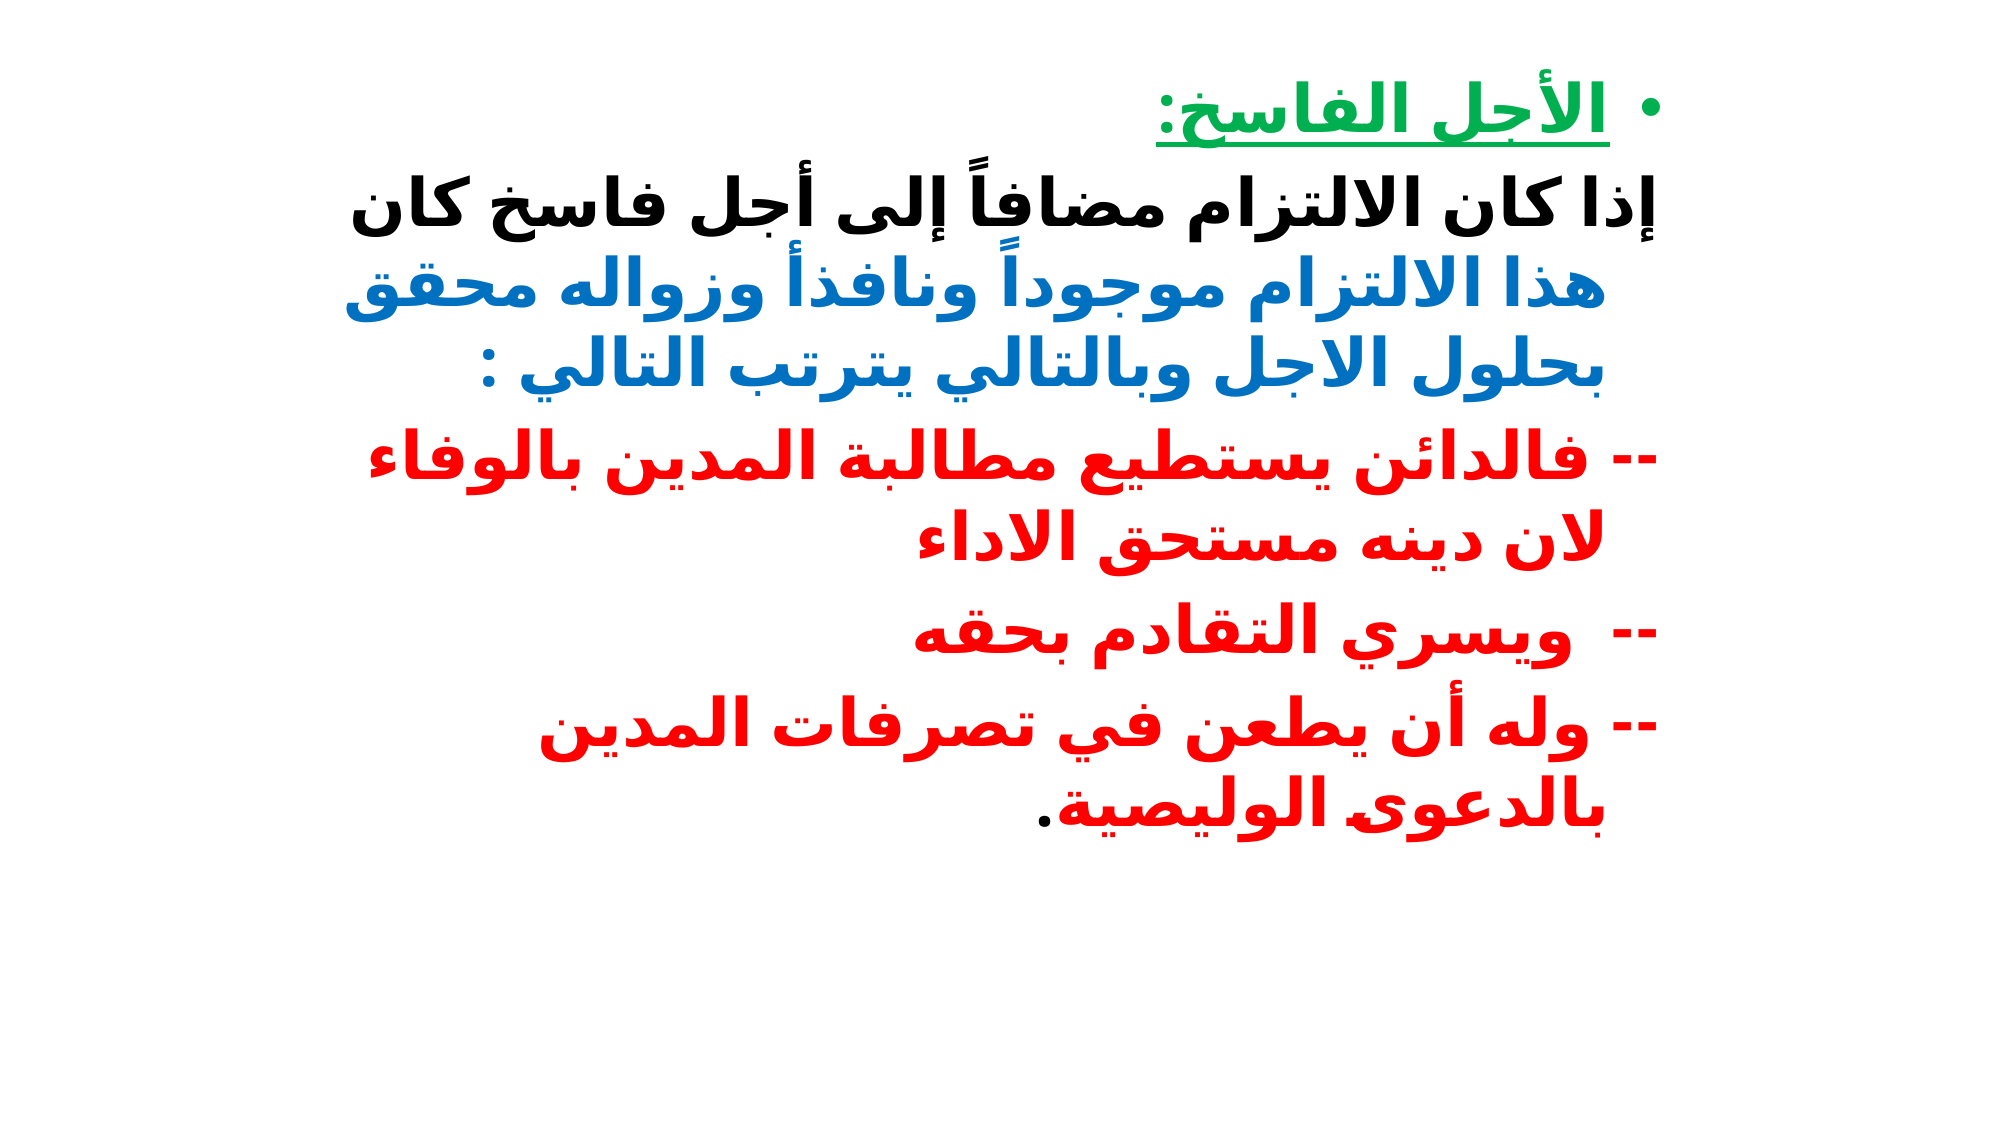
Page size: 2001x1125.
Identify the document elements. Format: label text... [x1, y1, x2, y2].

list الأجل الفاسخ: إذا كان الالتزام مضافاً إلى أجل فاسخ كان هذا الالتزام موجوداً ونافذأ وزواله محقق بحلول الاجل وبالتالي يترتب التالي : -- فالدائن يستطيع مطالبة المدين بالوفاء لان دينه مستحق الاداء -- ويسري التقادم بحقه -- وله أن يطعن في تصرفات المدين بالدعوى الوليصية. [324, 58, 1675, 1005]
